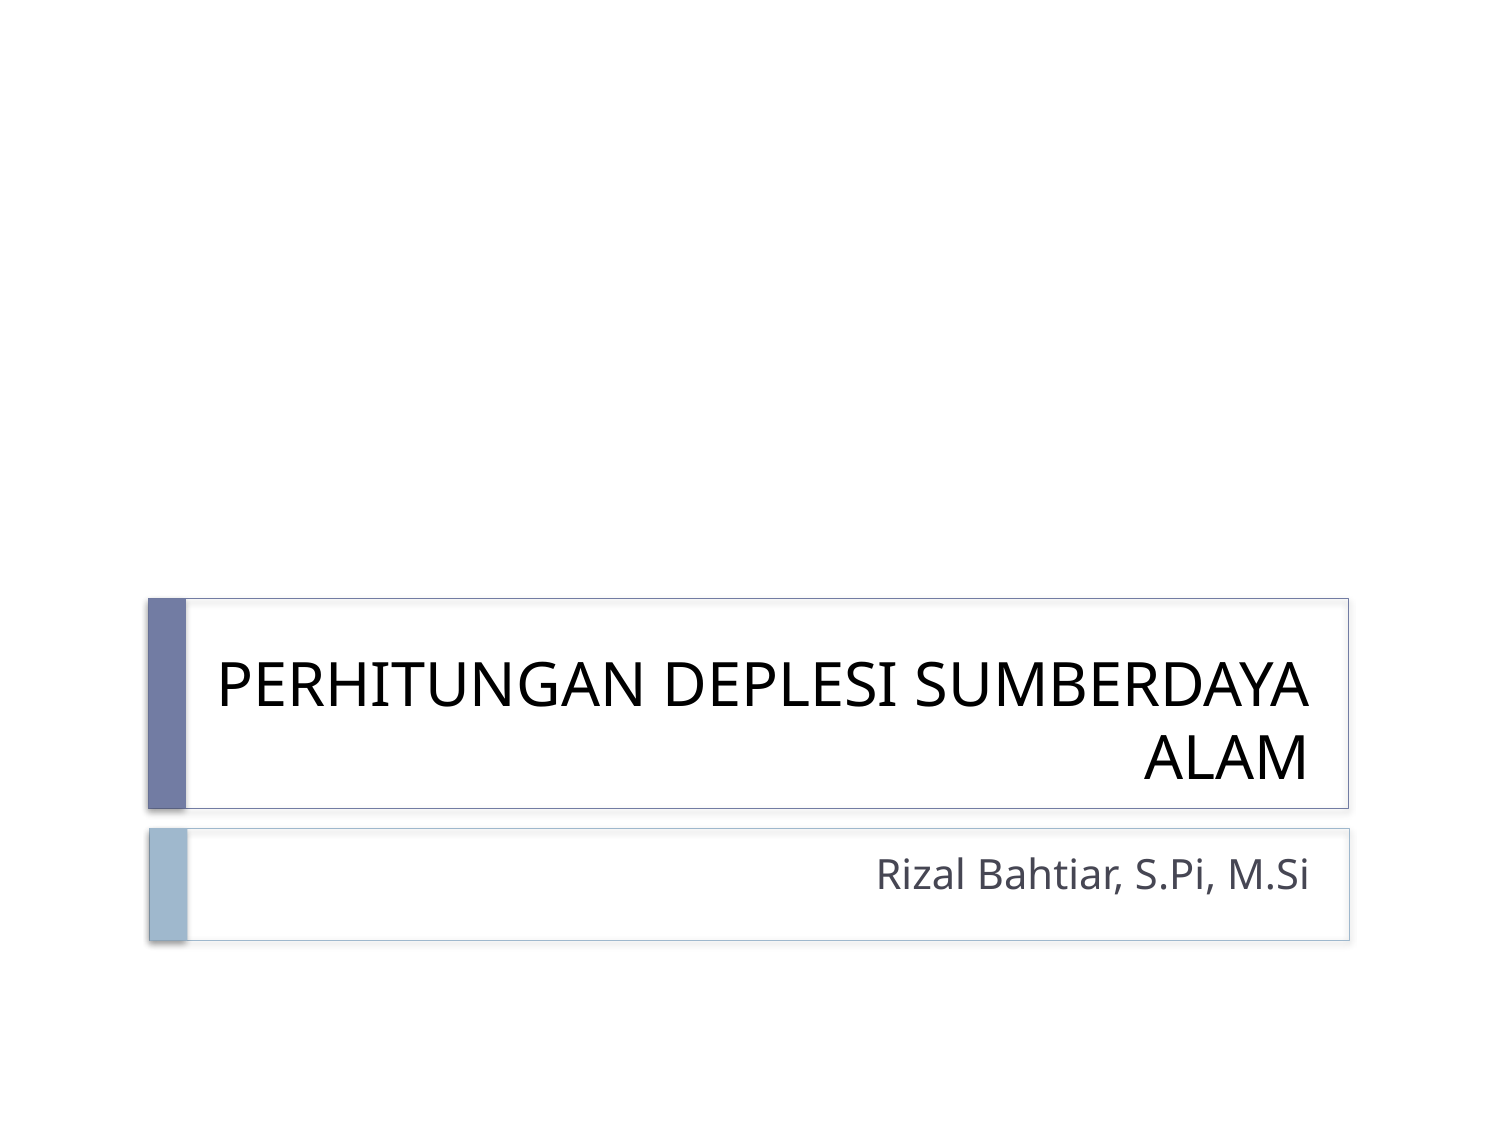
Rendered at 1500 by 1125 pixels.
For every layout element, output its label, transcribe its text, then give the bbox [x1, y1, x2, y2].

subtitle Rizal Bahtiar, S.Pi, M.Si [200, 840, 1325, 929]
title PERHITUNGAN DEPLESI SUMBERDAYA ALAM [200, 637, 1325, 800]
